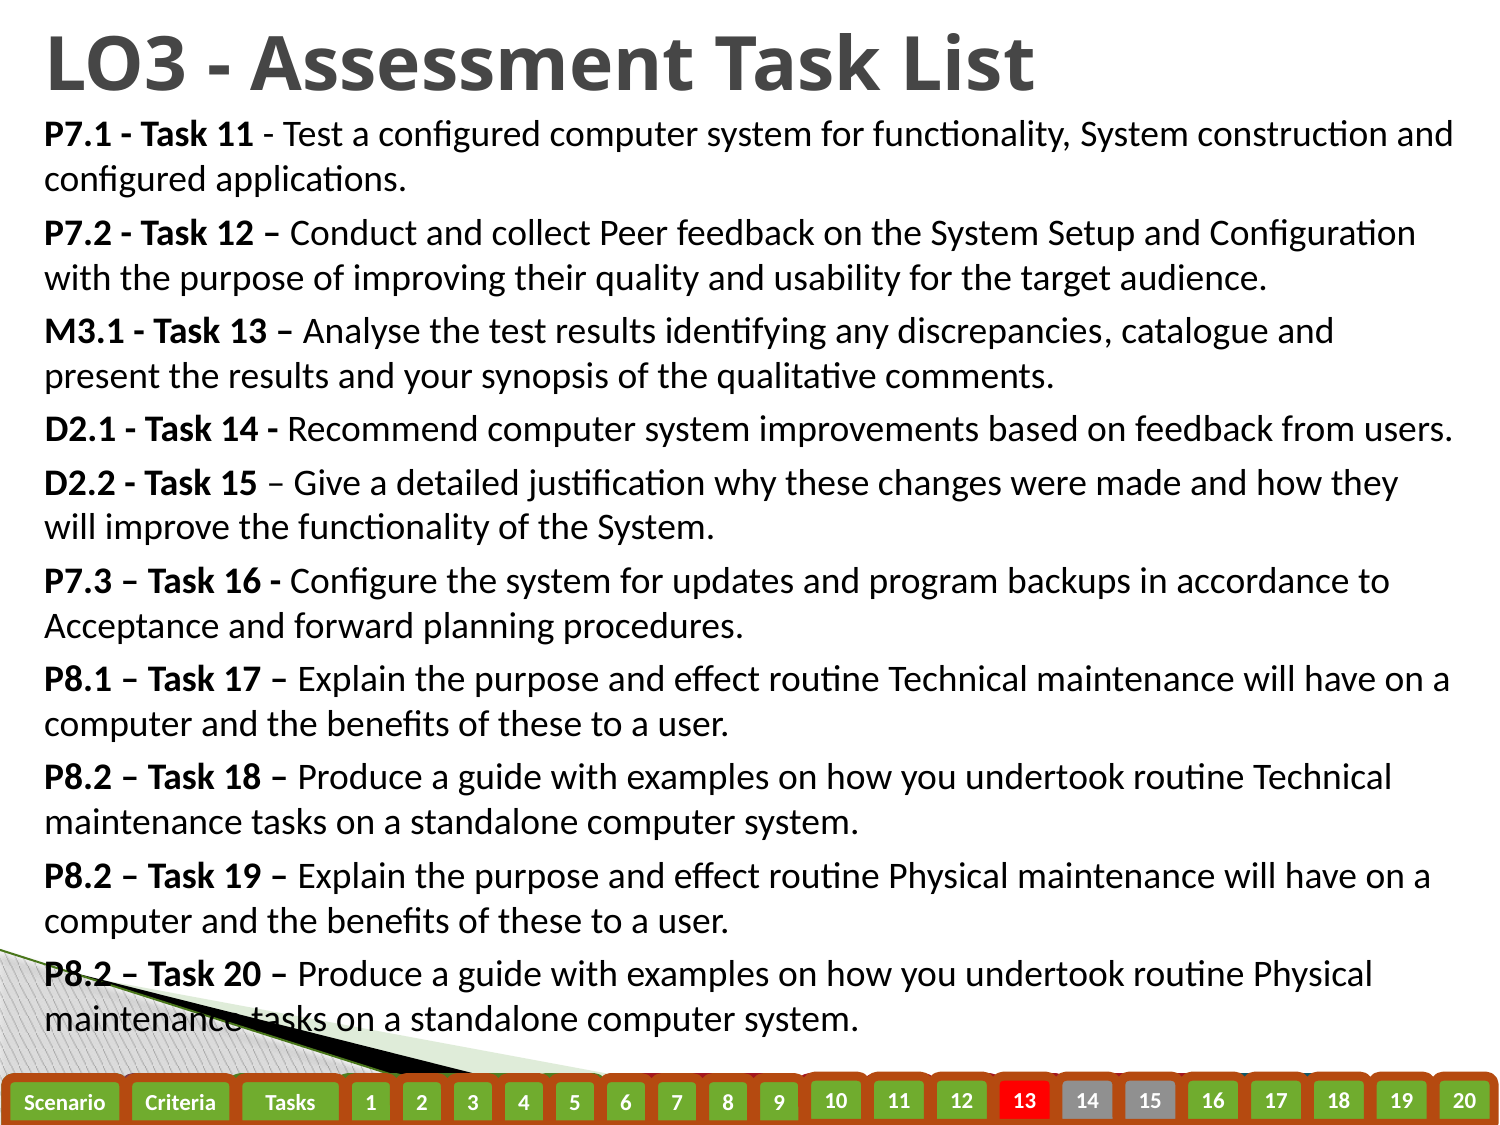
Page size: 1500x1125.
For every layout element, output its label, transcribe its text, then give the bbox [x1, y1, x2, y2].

title LO3 - Assessment Task List [29, 30, 1463, 90]
list P7.1 - Task 11 - Test a configured computer system for functionality, System construction and configured applications. P7.2 - Task 12 – Conduct and collect Peer feedback on the System Setup and Configuration with the purpose of improving their quality and usability for the target audience. M3.1 - Task 13 – Analyse the test results identifying any discrepancies, catalogue and present the results and your synopsis of the qualitative comments. D2.1 - Task 14 - Recommend computer system improvements based on feedback from users. D2.2 - Task 15 – Give a detailed justification why these changes were made and how they will improve the functionality of the System. P7.3 – Task 16 - Configure the system for updates and program backups in accordance to Acceptance and forward planning procedures. P8.1 – Task 17 – Explain the purpose and effect routine Technical maintenance will have on a computer and the benefits of these to a user. P8.2 – Task 18 – Produce a guide with examples on how you undertook routine Technical maintenance tasks on a standalone computer system. P8.2 – Task 19 – Explain the purpose and effect routine Physical maintenance will have on a computer and the benefits of these to a user. P8.2 – Task 20 – Produce a guide with examples on how you undertook routine Physical maintenance tasks on a standalone computer system. [29, 101, 1471, 1047]
